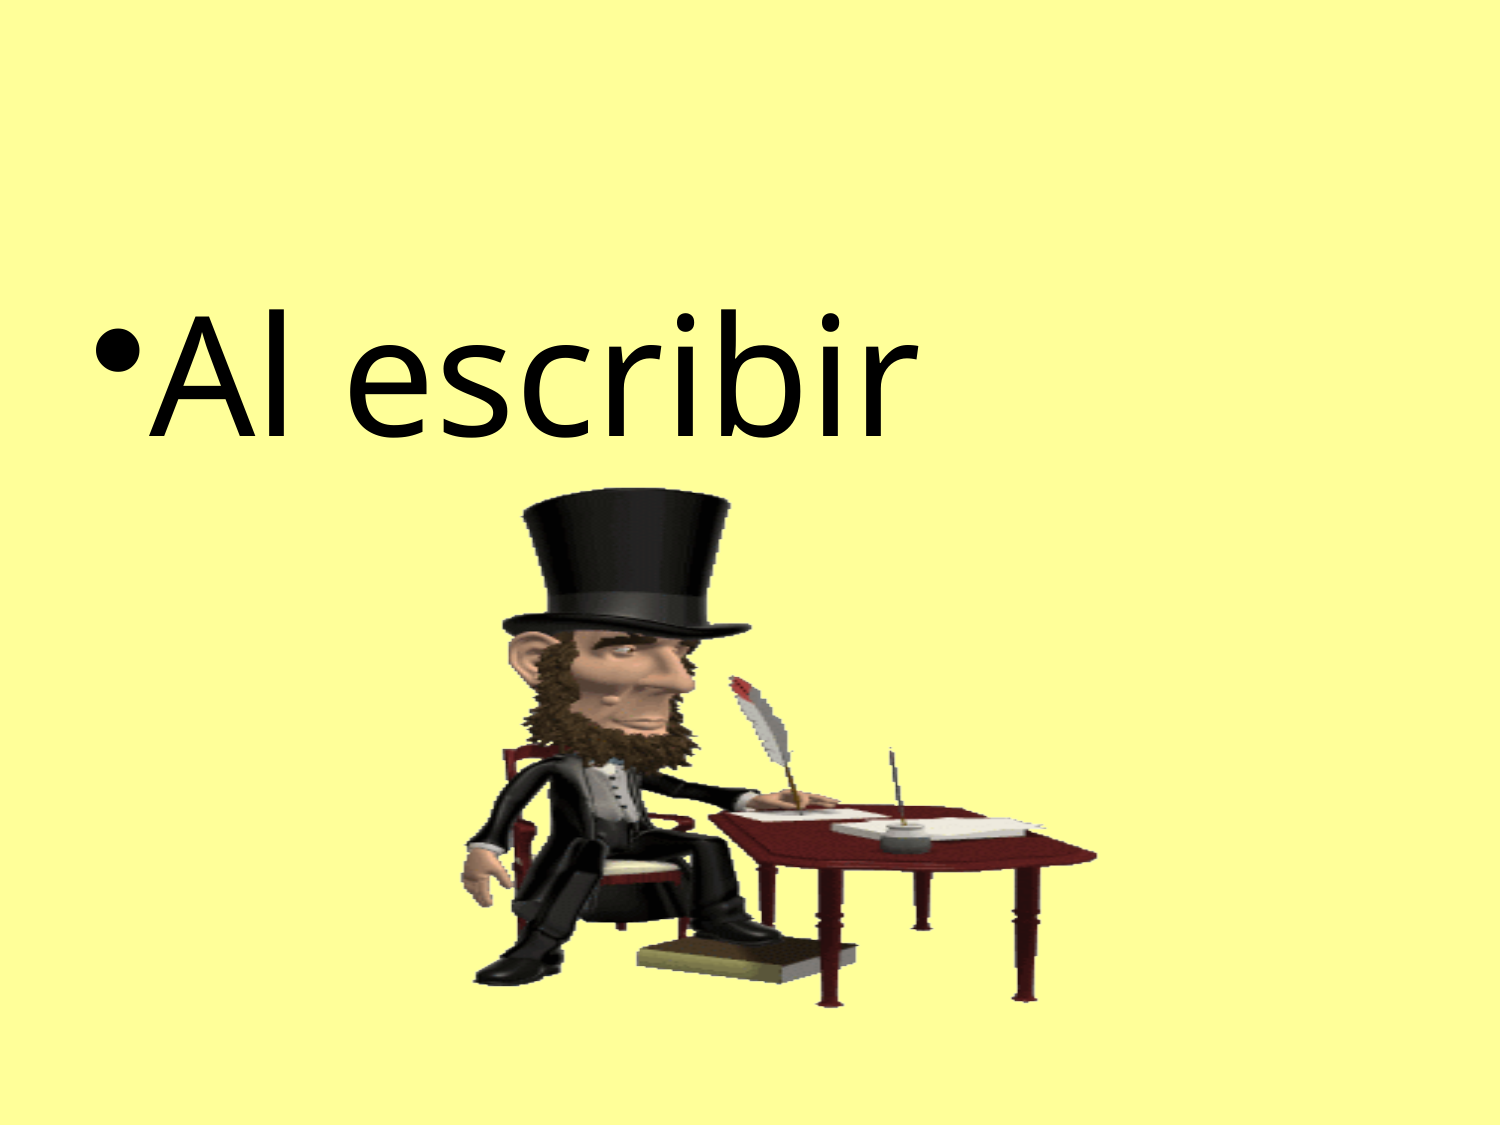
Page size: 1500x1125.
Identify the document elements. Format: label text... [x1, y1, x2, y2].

list Al escribir [74, 262, 1426, 1006]
picture [387, 455, 1140, 1042]
